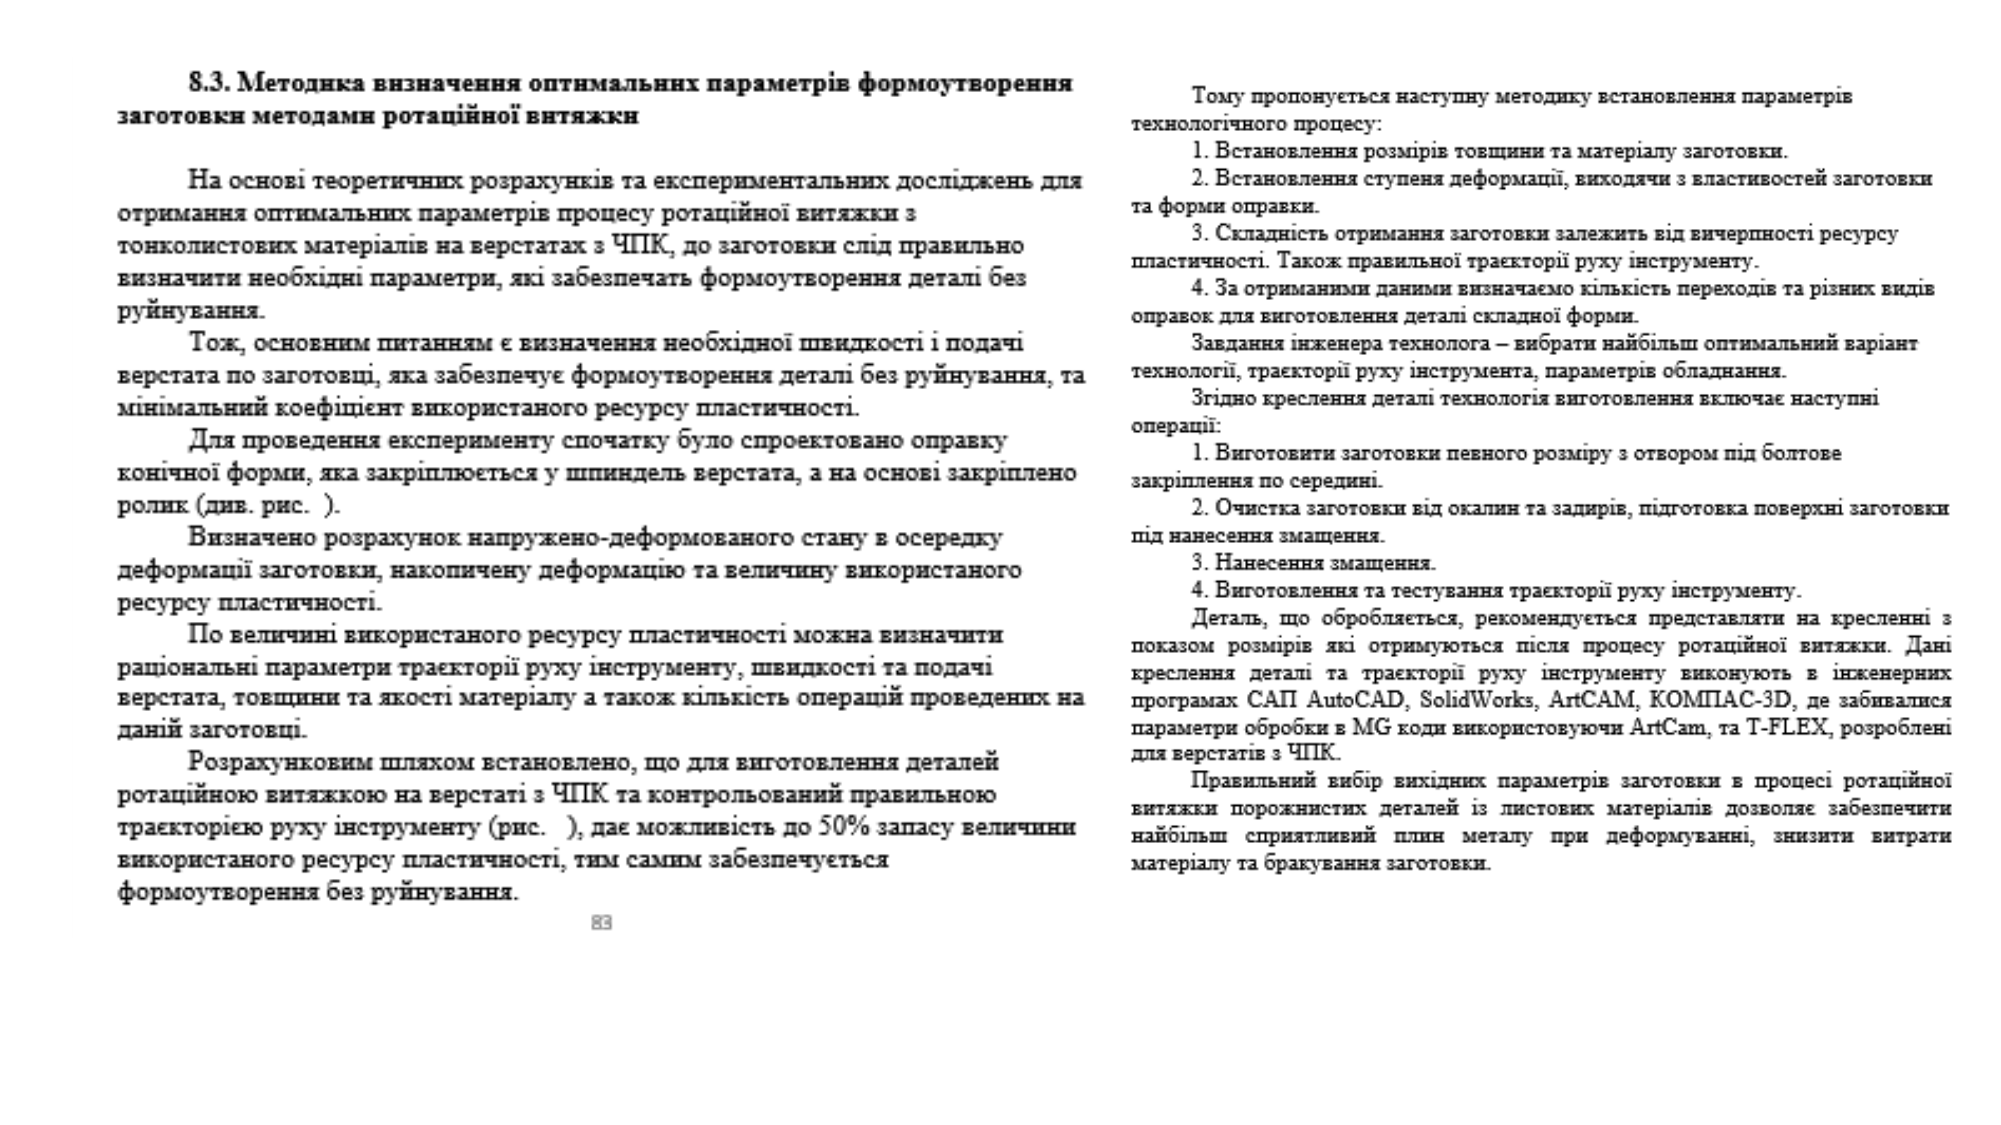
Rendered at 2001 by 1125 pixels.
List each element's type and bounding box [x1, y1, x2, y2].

picture [1113, 57, 1973, 881]
list [71, 57, 1114, 938]
